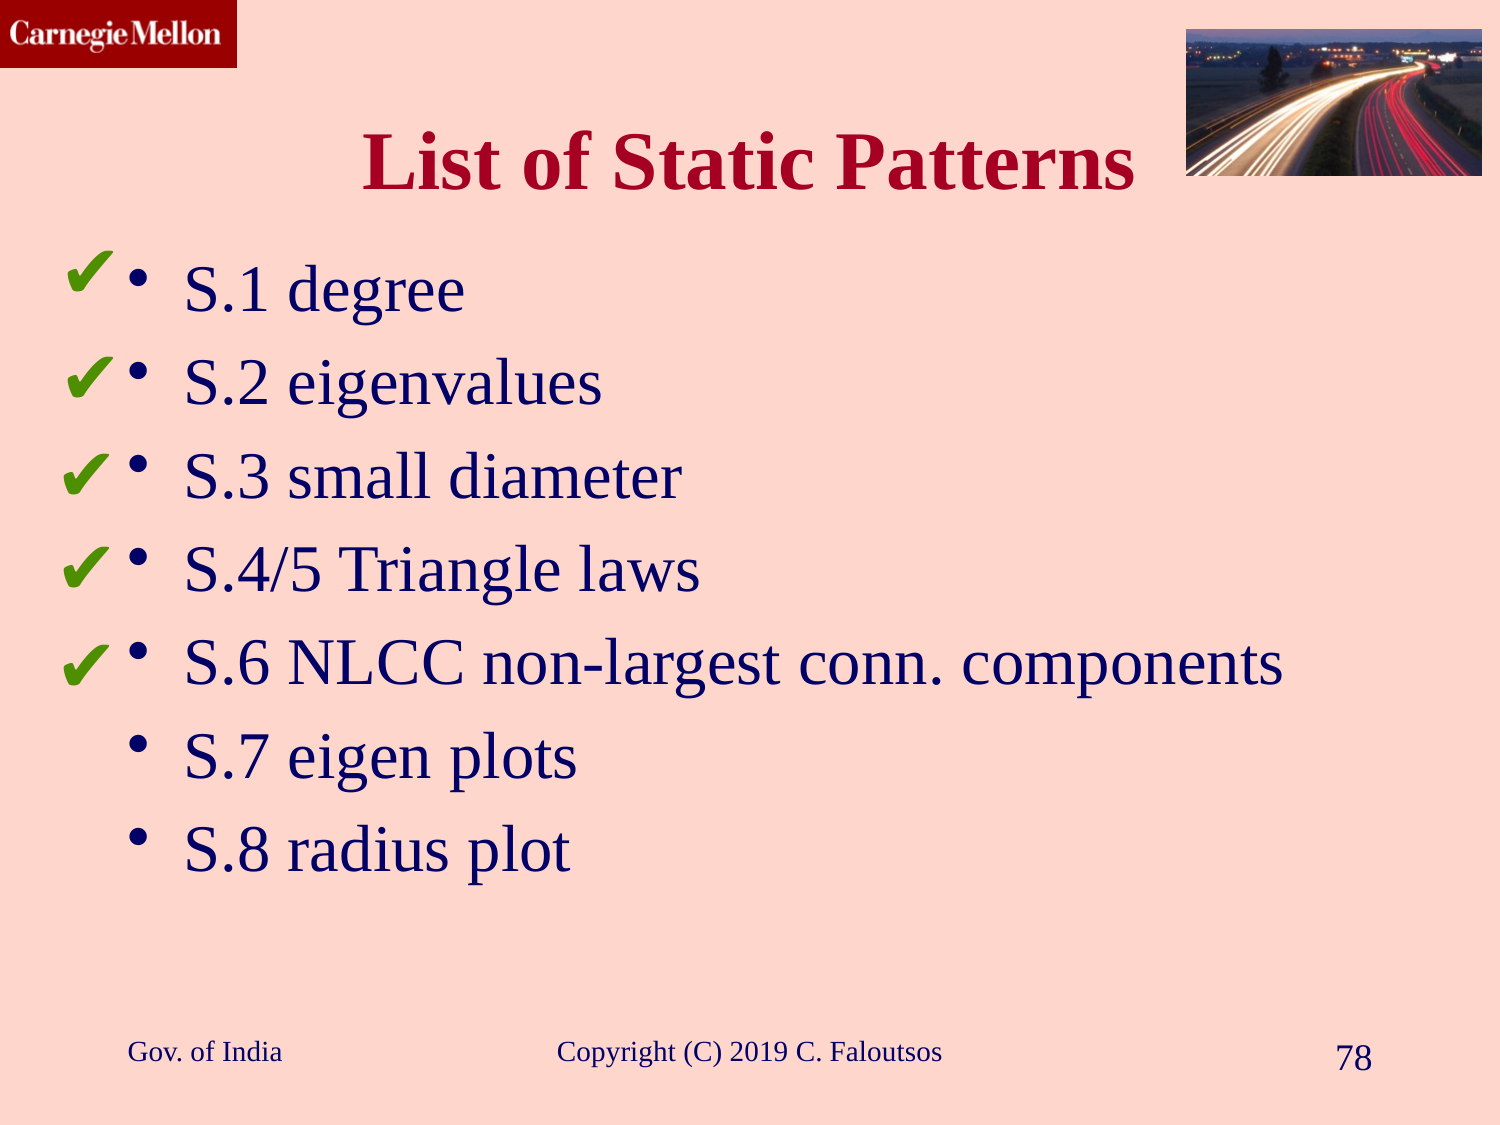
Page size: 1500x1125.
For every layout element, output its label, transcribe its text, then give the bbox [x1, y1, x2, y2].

footer Copyright (C) 2019 C. Faloutsos [512, 1024, 988, 1101]
text_box ✔️ [40, 419, 134, 512]
text_box ✔️ [40, 512, 134, 609]
slide_number Gov. of India [112, 1024, 426, 1101]
text_box ✔️ [45, 321, 138, 427]
slide_number 78 [1074, 1024, 1388, 1101]
title List of Static Patterns [112, 99, 1388, 213]
text_box ✔️ [40, 609, 134, 715]
picture [0, 0, 237, 68]
list S.1 degree S.2 eigenvalues S.3 small diameter S.4/5 Triangle laws S.6 NLCC non-largest conn. components S.7 eigen plots S.8 radius plot [112, 237, 1388, 1001]
text_box ✔️ [45, 215, 138, 321]
picture [1186, 29, 1483, 176]
